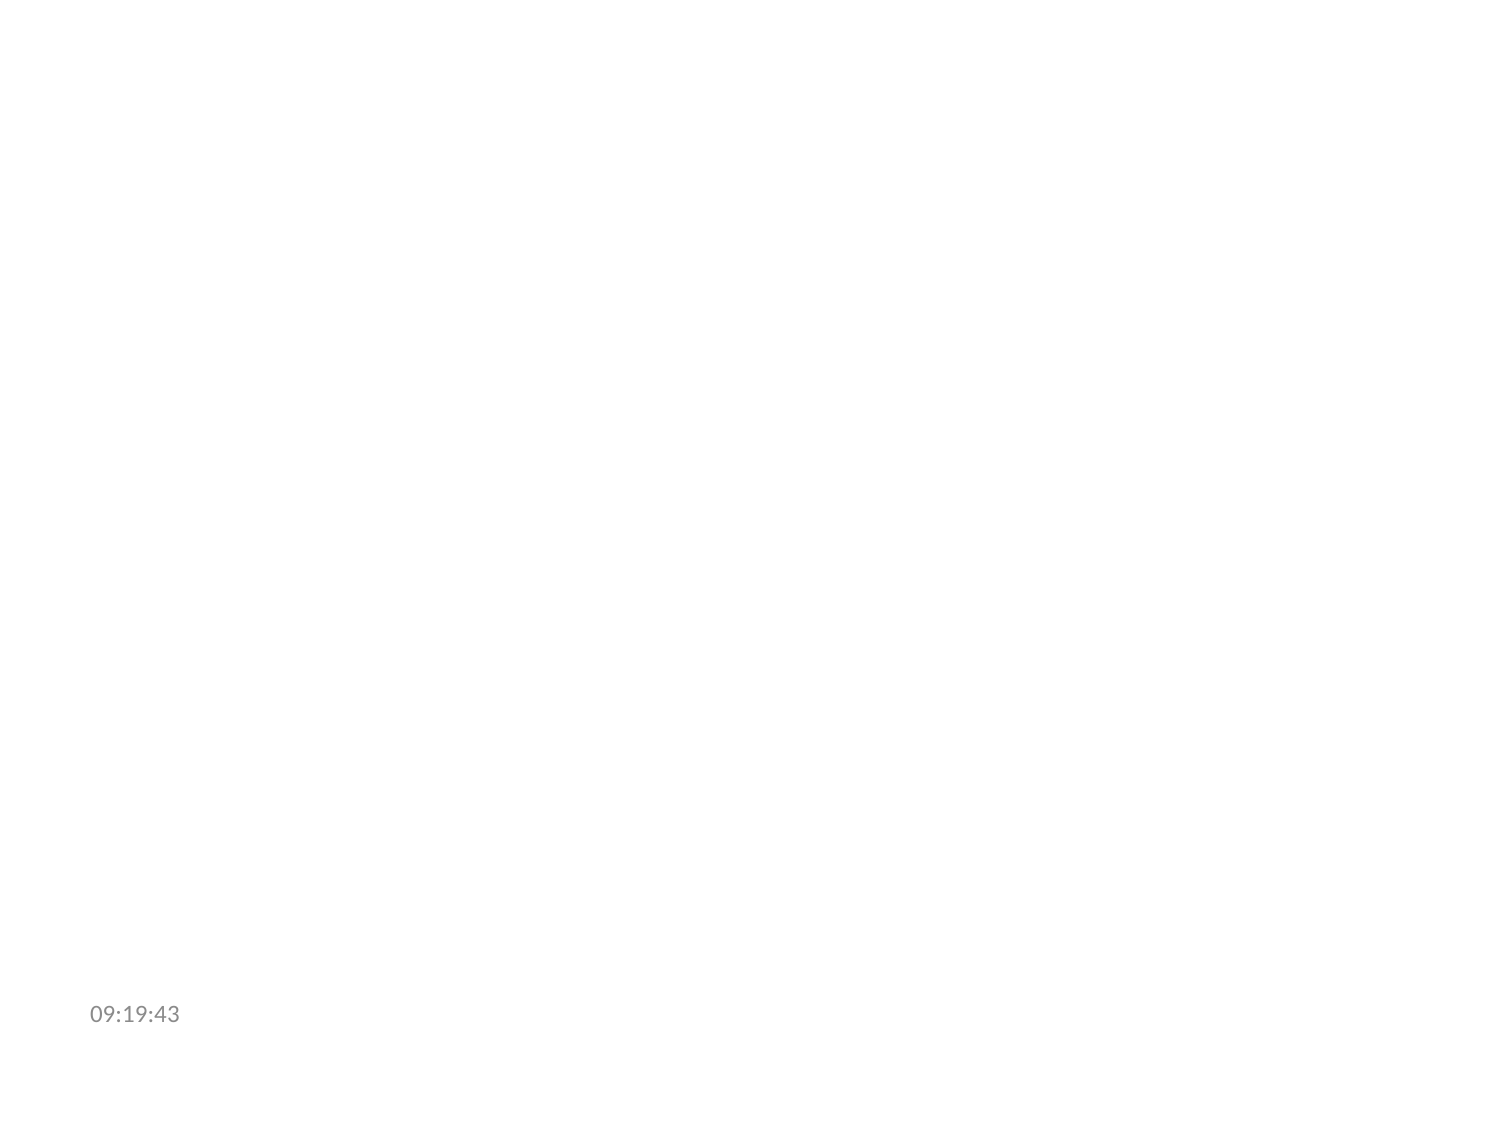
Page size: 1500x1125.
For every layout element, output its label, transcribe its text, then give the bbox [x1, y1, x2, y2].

text_box 15:35:09 [75, 982, 425, 1043]
